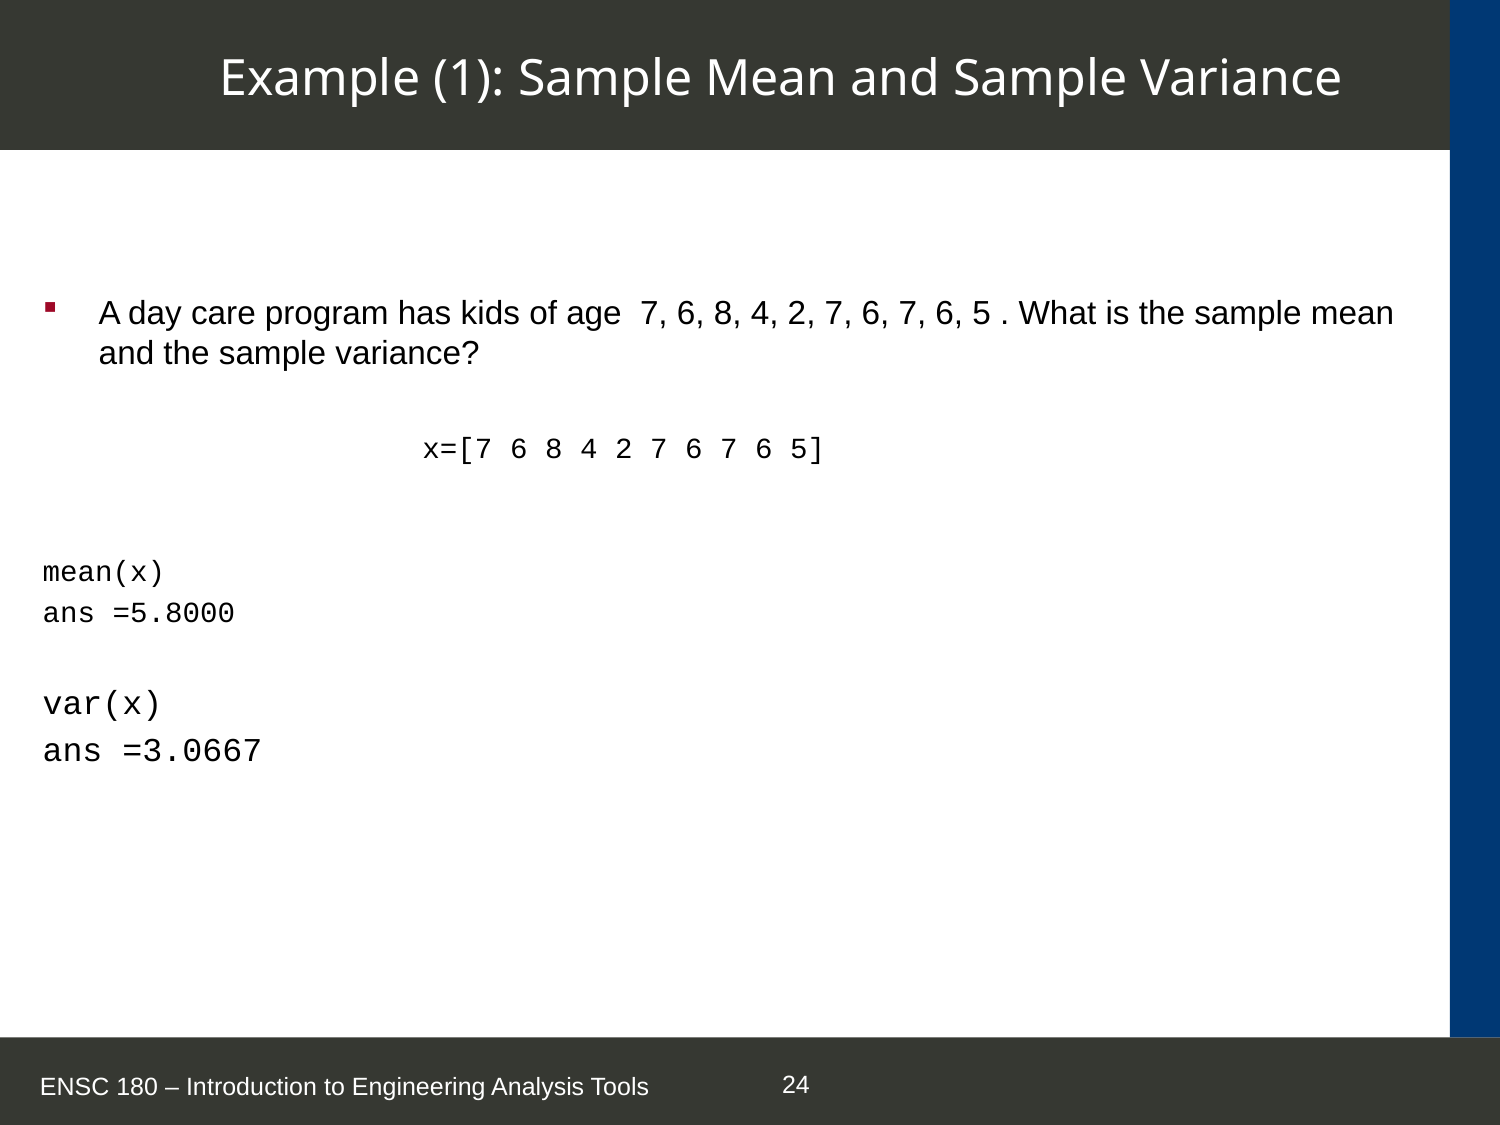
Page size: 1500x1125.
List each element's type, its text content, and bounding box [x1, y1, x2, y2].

list A day care program has kids of age 7, 6, 8, 4, 2, 7, 6, 7, 6, 5 . What is the sample mean and the sample variance? x=[7 6 8 4 2 7 6 7 6 5] mean(x) ans =5.8000 var(x) ans =3.0667 [27, 237, 1433, 1029]
footer ENSC 180 – Introduction to Engineering Analysis Tools [24, 1062, 685, 1113]
title Example (1): Sample Mean and Sample Variance [112, 37, 1450, 138]
